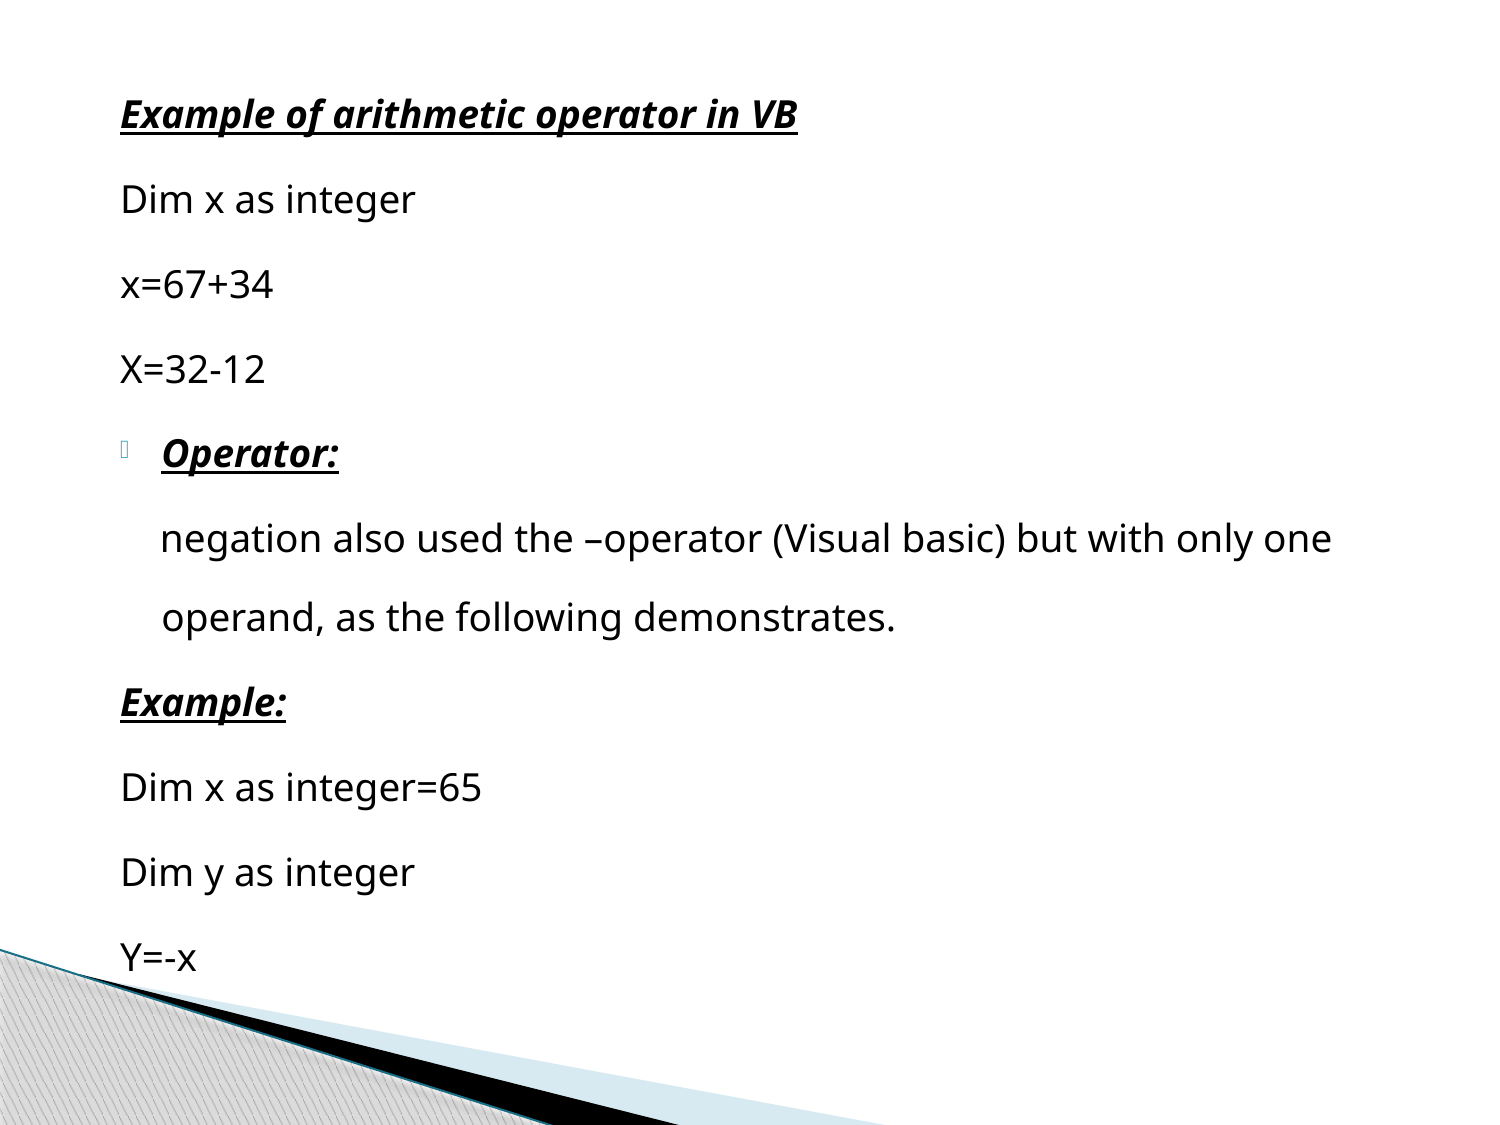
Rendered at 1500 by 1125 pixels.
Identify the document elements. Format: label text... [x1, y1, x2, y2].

list Example of arithmetic operator in VB Dim x as integer x=67+34 X=32-12 Operator: negation also used the –operator (Visual basic) but with only one operand, as the following demonstrates. Example: Dim x as integer=65 Dim y as integer Y=-x [87, 50, 1438, 998]
